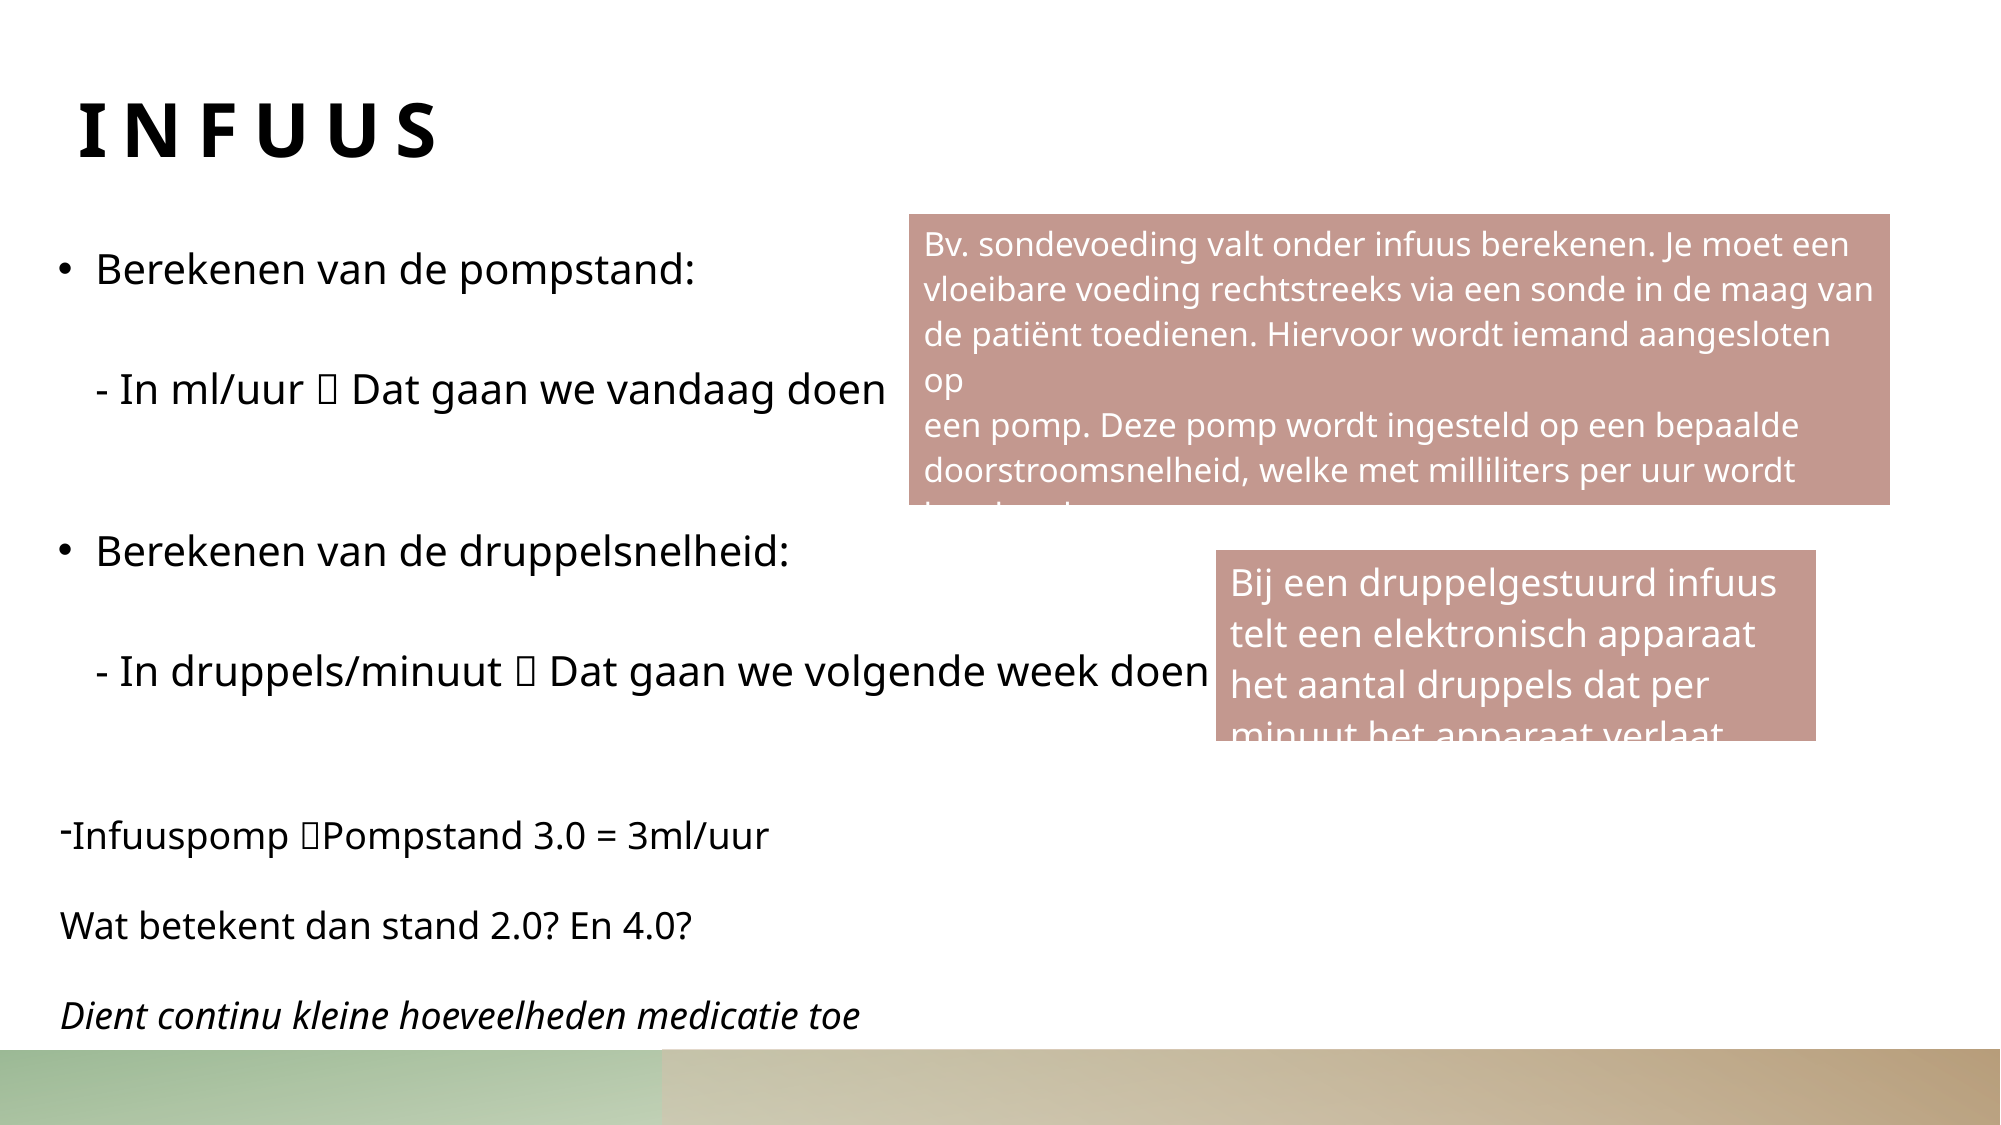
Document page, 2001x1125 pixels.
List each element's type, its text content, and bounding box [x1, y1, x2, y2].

table_header Bv. sondevoeding valt onder infuus berekenen. Je moet een vloeibare voeding rechtstreeks via een sonde in de maag van de patiënt toedienen. Hiervoor wordt iemand aangesloten op een pomp. Deze pomp wordt ingesteld op een bepaalde doorstroomsnelheid, welke met milliliters per uur wordt berekend. [909, 214, 1890, 505]
table_header Bij een druppelgestuurd infuus telt een elektronisch apparaat het aantal druppels dat per minuut het apparaat verlaat. [1216, 550, 1816, 741]
title infuus [78, 40, 1688, 173]
text_box Infuuspomp Pompstand 3.0 = 3ml/uur Wat betekent dan stand 2.0? En 4.0? Dient continu kleine hoeveelheden medicatie toe [45, 804, 1596, 1045]
list Berekenen van de pompstand: - In ml/uur  Dat gaan we vandaag doen Berekenen van de druppelsnelheid: - In druppels/minuut  Dat gaan we volgende week doen [57, 232, 1668, 866]
